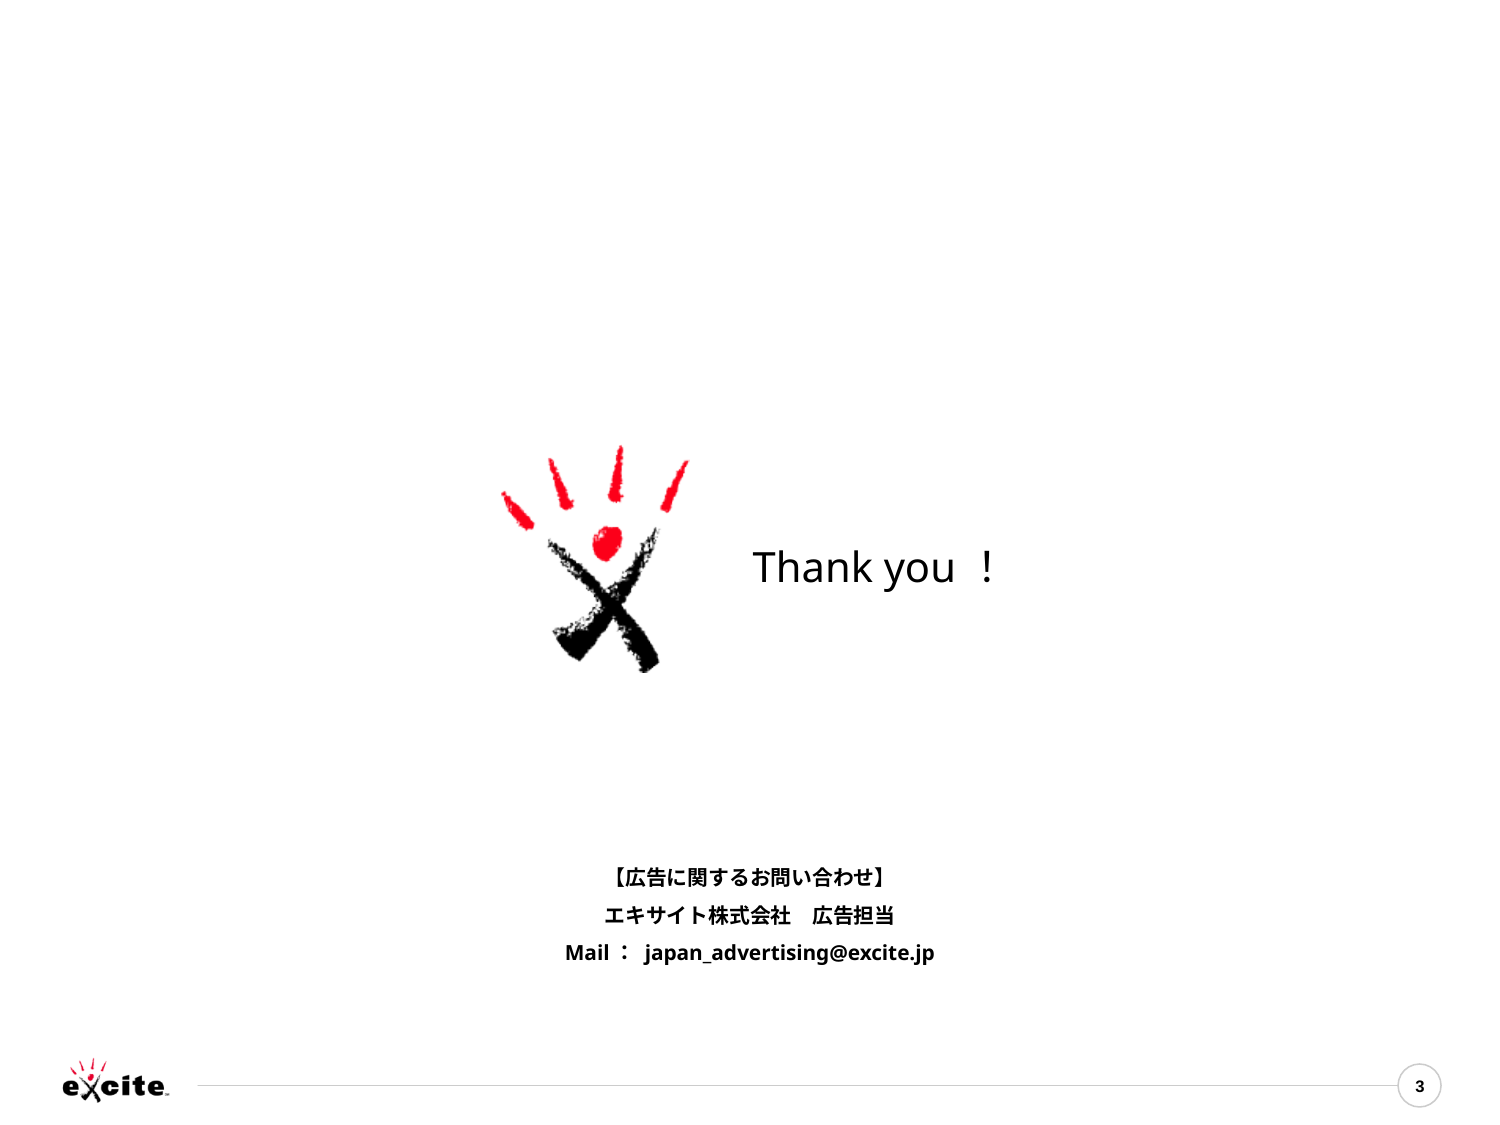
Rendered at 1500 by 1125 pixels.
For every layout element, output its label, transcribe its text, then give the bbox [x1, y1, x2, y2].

picture [501, 444, 690, 673]
picture [48, 1049, 178, 1112]
text_box 【広告に関するお問い合わせ】 エキサイト株式会社 広告担当 Mail： japan_advertising@excite.jp [58, 844, 1442, 973]
text_box Thank you！ [737, 533, 1026, 599]
